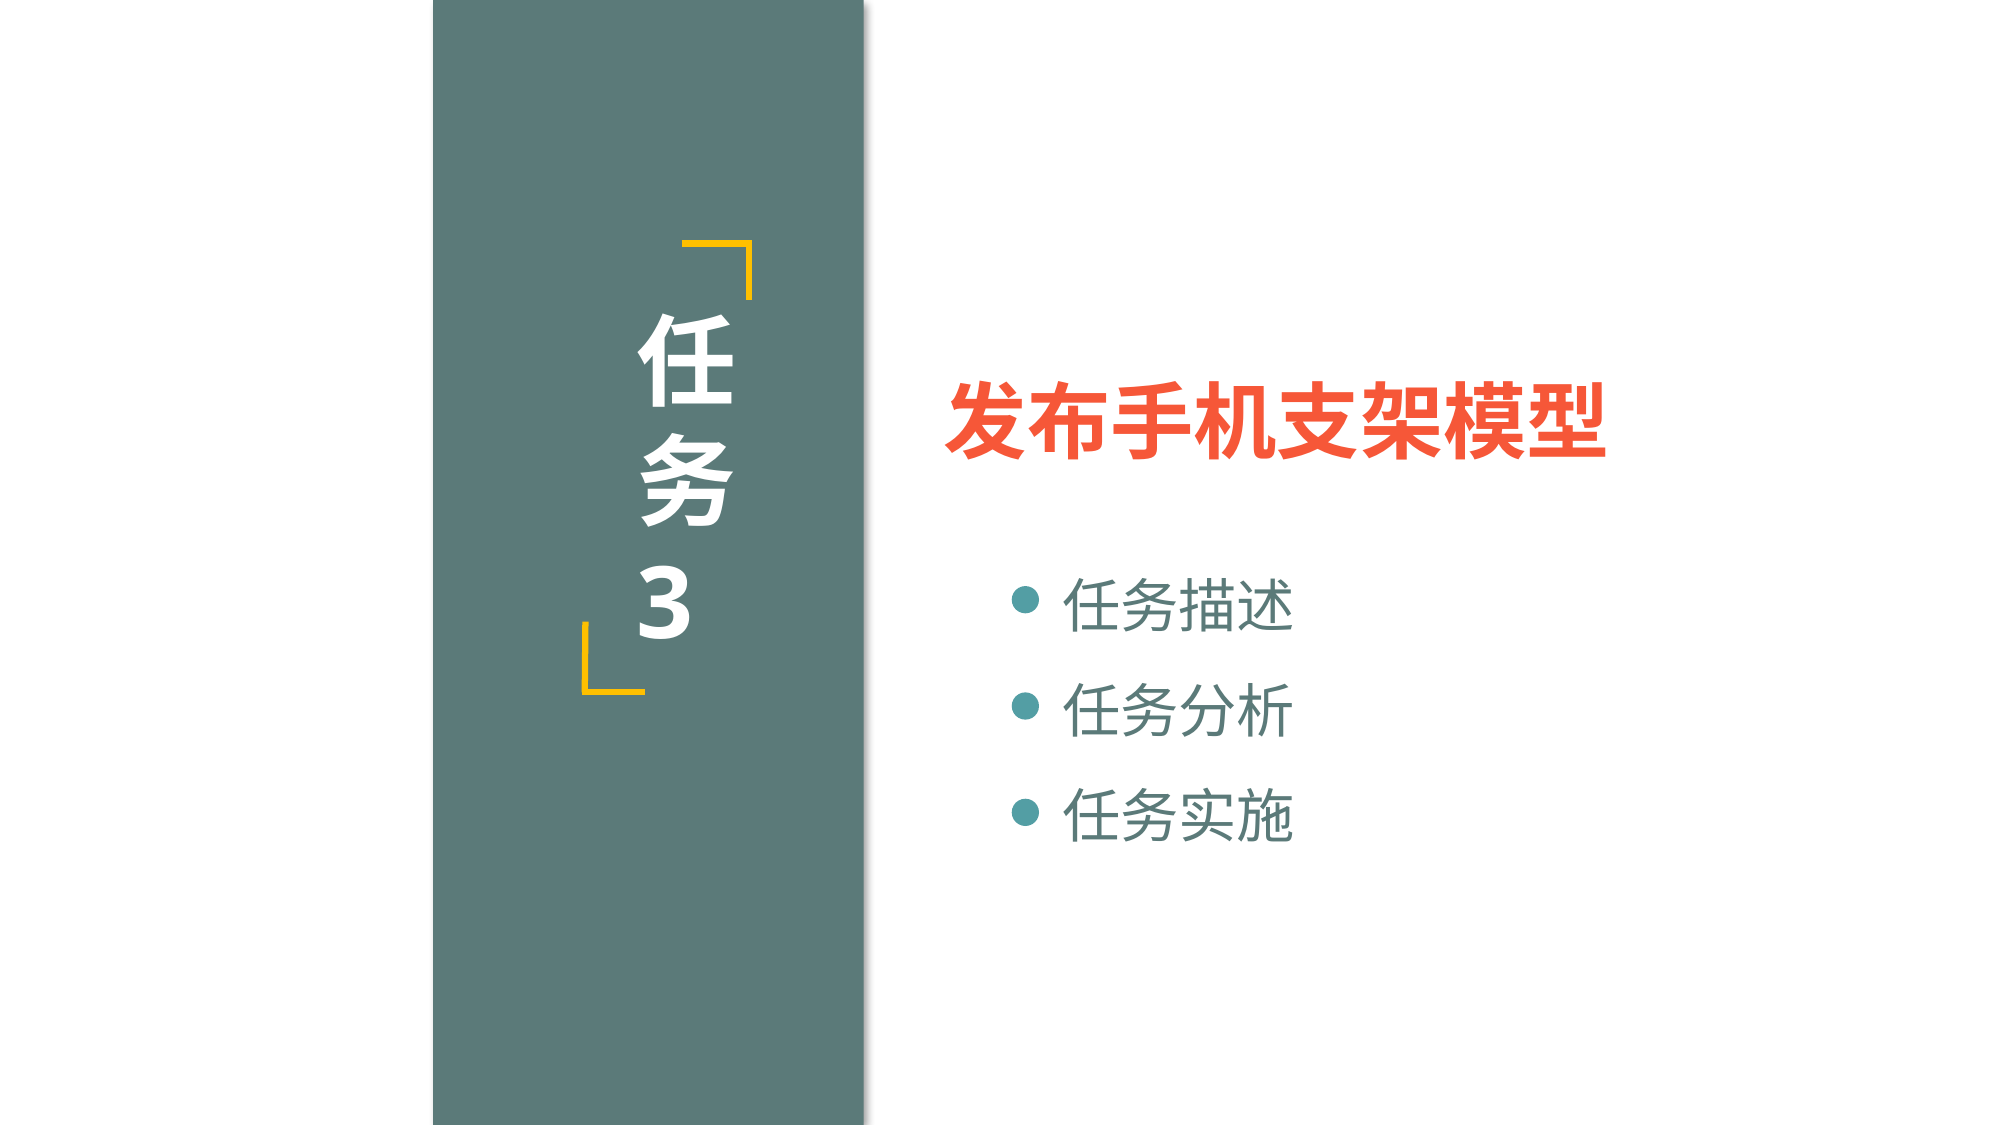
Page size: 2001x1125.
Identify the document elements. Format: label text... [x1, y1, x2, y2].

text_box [581, 240, 752, 693]
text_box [1011, 527, 1778, 848]
text_box 发布手机支架模型 [929, 361, 1633, 477]
text_box [432, 0, 865, 1125]
